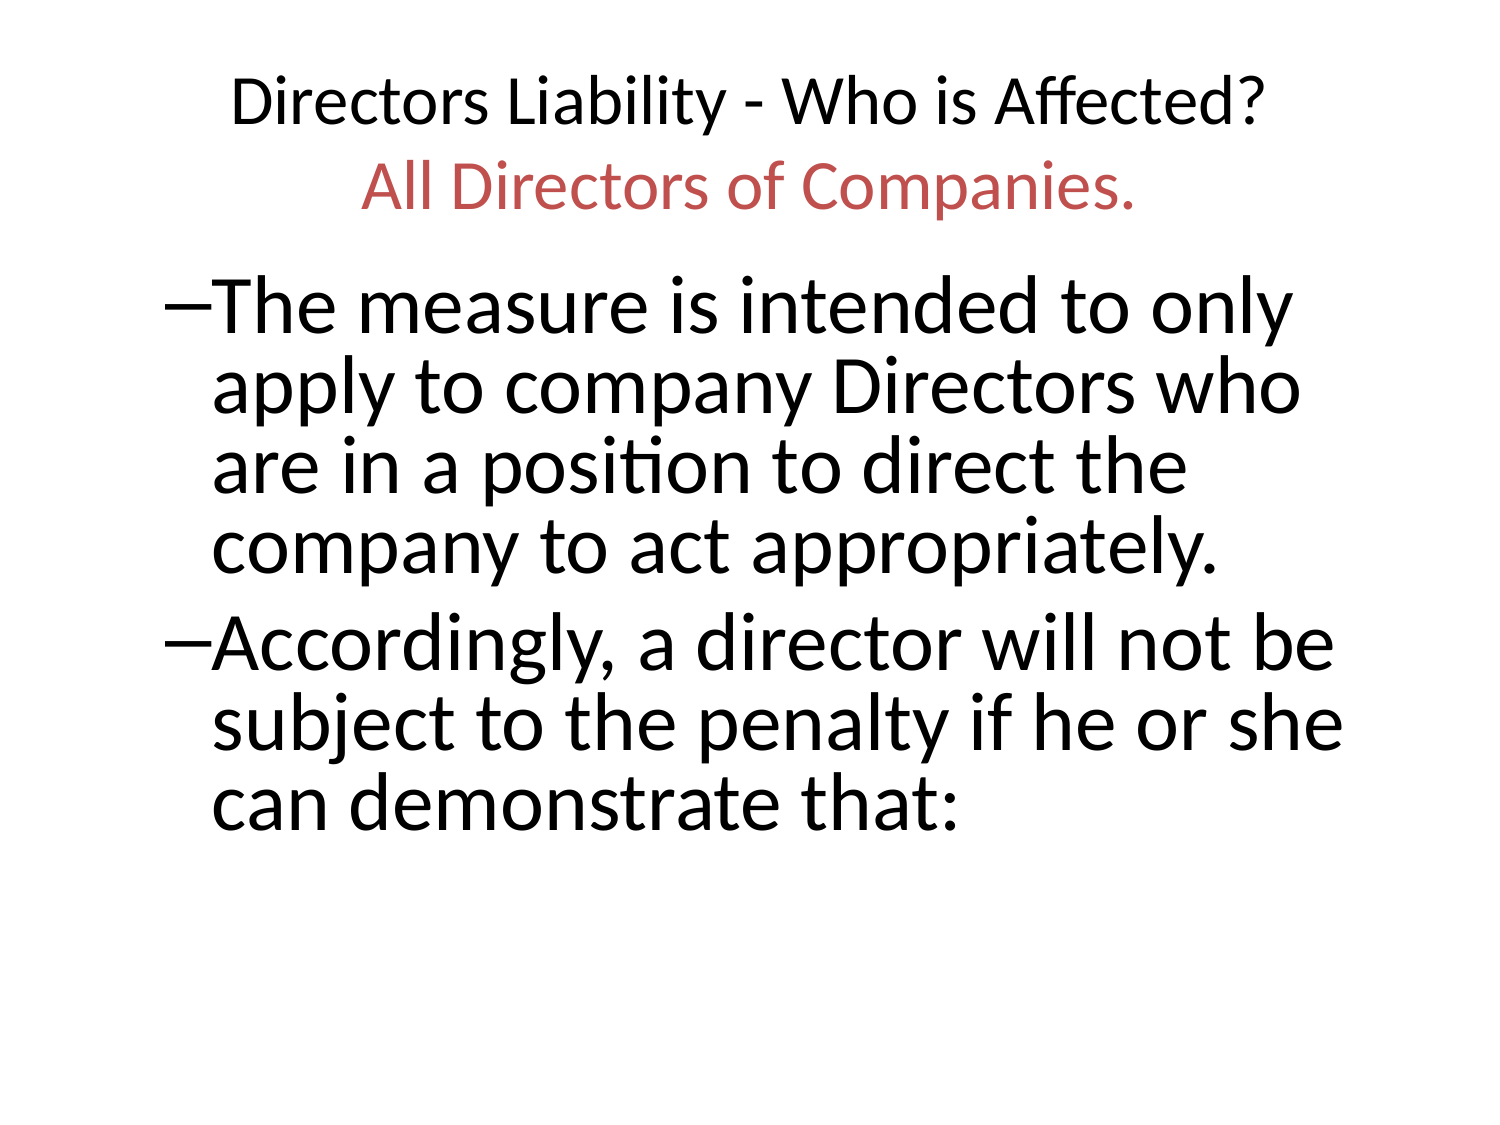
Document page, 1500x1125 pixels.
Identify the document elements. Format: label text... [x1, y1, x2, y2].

list The measure is intended to only apply to company Directors who are in a position to direct the company to act appropriately. Accordingly, a director will not be subject to the penalty if he or she can demonstrate that: [75, 262, 1425, 1005]
title Directors Liability - Who is Affected? All Directors of Companies. [75, 45, 1425, 233]
